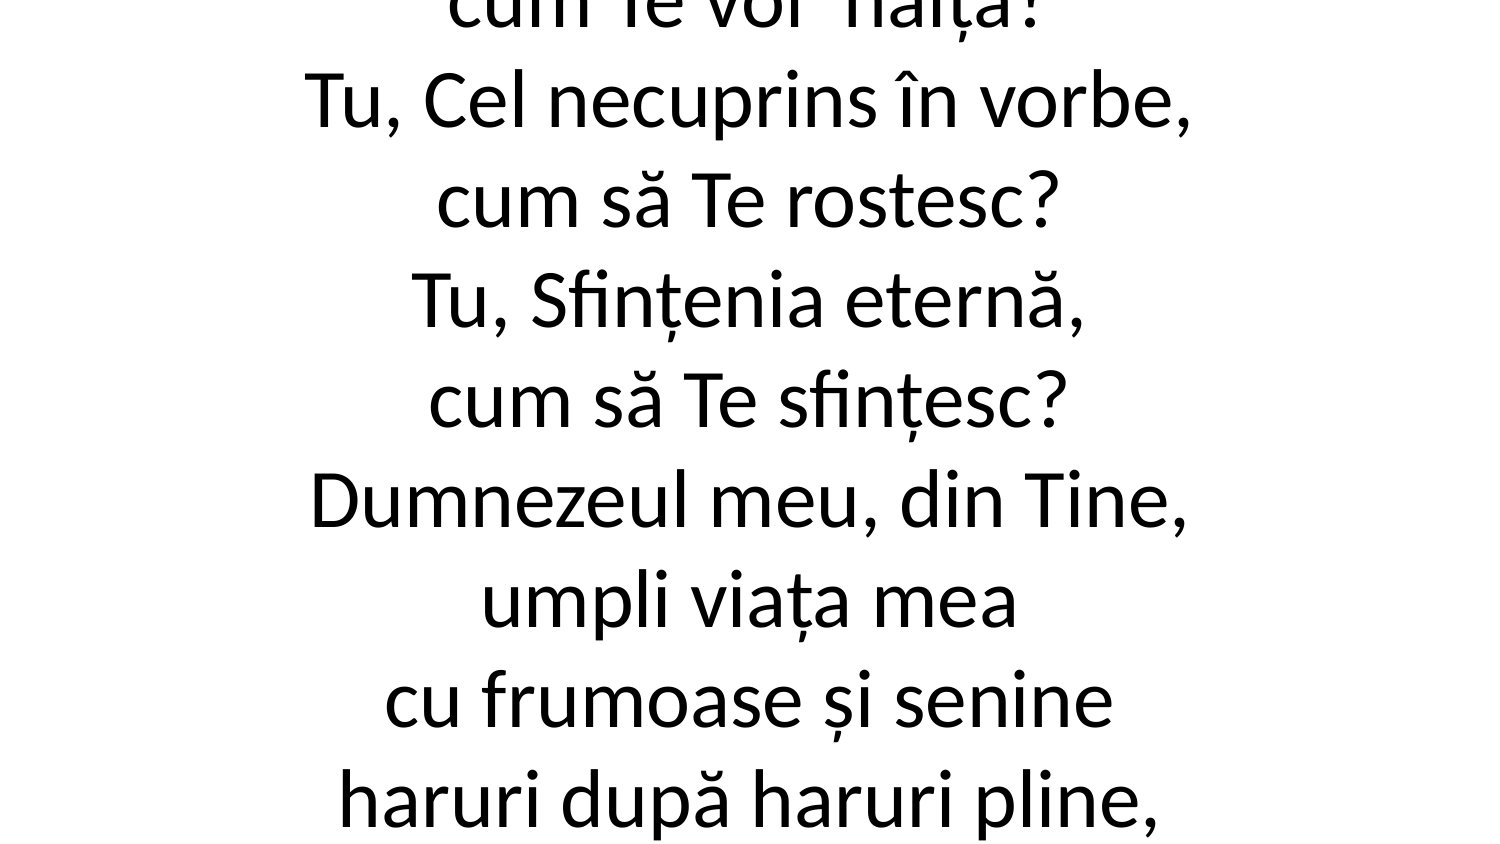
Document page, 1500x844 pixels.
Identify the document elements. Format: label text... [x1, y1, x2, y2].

text_box 1. Tu, Cel mai presus de cânturi, cum Te voi cânta? Tu, Cel dincolo de slavă, cum Te voi ʼnălța? Tu, Cel necuprins în vorbe, cum să Te rostesc? Tu, Sfințenia eternă, cum să Te sfințesc? Dumnezeul meu, din Tine, umpli viața mea cu frumoase și senine haruri după haruri pline, laudă să-Ți dea, laudă să-Ți dea! Laudă, laudă, laudă, laudă, laudă să-Ți dea! [195, 0, 1305, 844]
